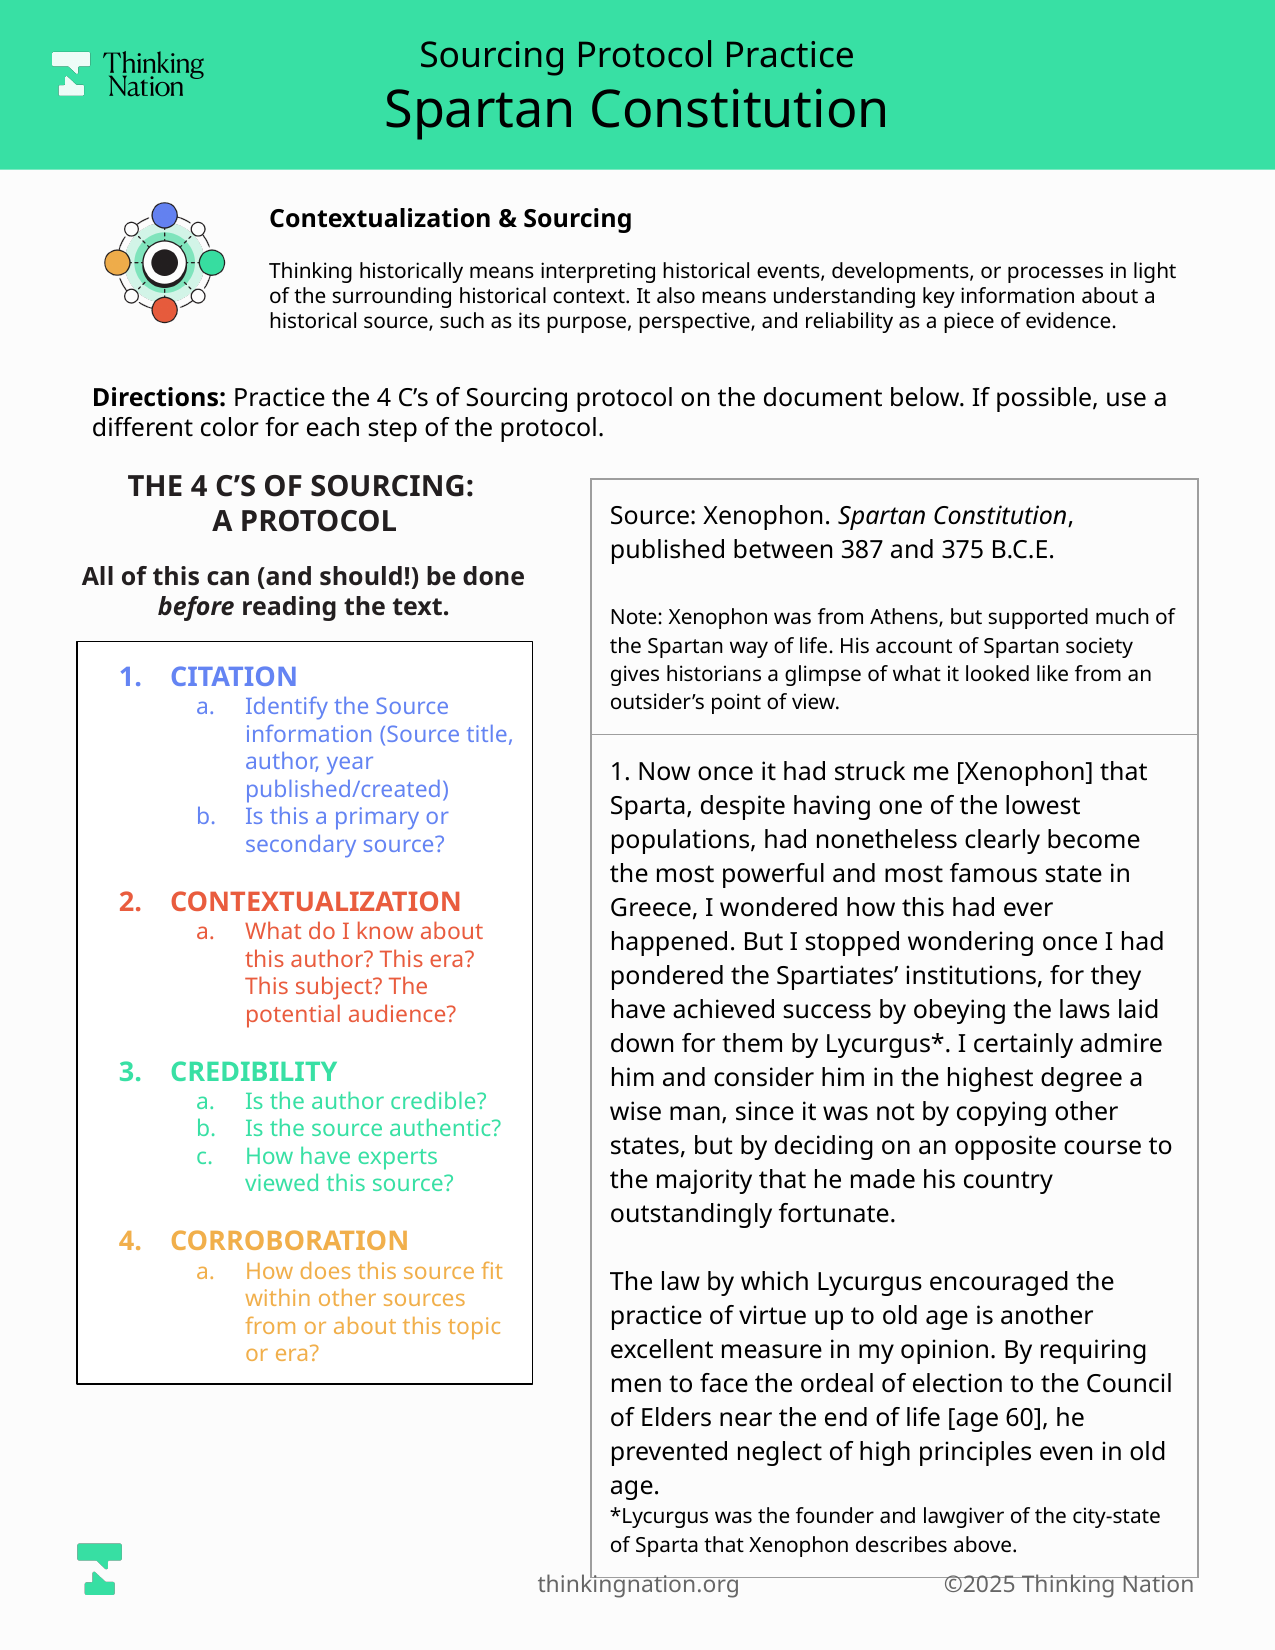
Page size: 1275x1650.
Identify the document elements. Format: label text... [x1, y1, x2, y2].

text_box Sourcing Protocol Practice Spartan Constitution [0, 0, 1275, 170]
text_box thinkingnation.org [488, 1553, 790, 1605]
text_box CITATION Identify the Source information (Source title, author, year published/created) Is this a primary or secondary source? CONTEXTUALIZATION What do I know about this author? This era? This subject? The potential audience? CREDIBILITY Is the author credible? Is the source authentic? How have experts viewed this source? CORROBORATION How does this source fit within other sources from or about this topic or era? [76, 641, 533, 1385]
text_box All of this can (and should!) be done before reading the text. [55, 560, 553, 621]
table_header Source: Xenophon. Spartan Constitution, published between 387 and 375 B.C.E. Note: Xenophon was from Athens, but supported much of the Spartan way of life. His account of Spartan society gives historians a glimpse of what it looked like from an outsider’s point of view. [592, 480, 1197, 734]
picture [63, 1533, 135, 1605]
text_box Directions: Practice the 4 C’s of Sourcing protocol on the document below. If possible, use a different color for each step of the protocol. [76, 366, 1198, 456]
picture [35, 37, 210, 110]
picture [84, 183, 244, 343]
table_cell 1. Now once it had struck me [Xenophon] that Sparta, despite having one of the lowest populations, had nonetheless clearly become the most powerful and most famous state in Greece, I wondered how this had ever happened. But I stopped wondering once I had pondered the Spartiates’ institutions, for they have achieved success by obeying the laws laid down for them by Lycurgus*. I certainly admire him and consider him in the highest degree a wise man, since it was not by copying other states, but by deciding on an opposite course to the majority that he made his country outstandingly fortunate. The law by which Lycurgus encouraged the practice of virtue up to old age is another excellent measure in my opinion. By requiring men to face the ordeal of election to the Council of Elders near the end of life [age 60], he prevented neglect of high principles even in old age. *Lycurgus was the founder and lawgiver of the city-state of Sparta that Xenophon describes above. [592, 735, 1197, 1577]
text_box Contextualization & Sourcing Thinking historically means interpreting historical events, developments, or processes in light of the surrounding historical context. It also means understanding key information about a historical source, such as its purpose, perspective, and reliability as a piece of evidence. [250, 183, 1218, 342]
text_box ©2025 Thinking Nation [909, 1553, 1211, 1605]
text_box THE 4 C’S OF SOURCING: A PROTOCOL [76, 467, 533, 538]
